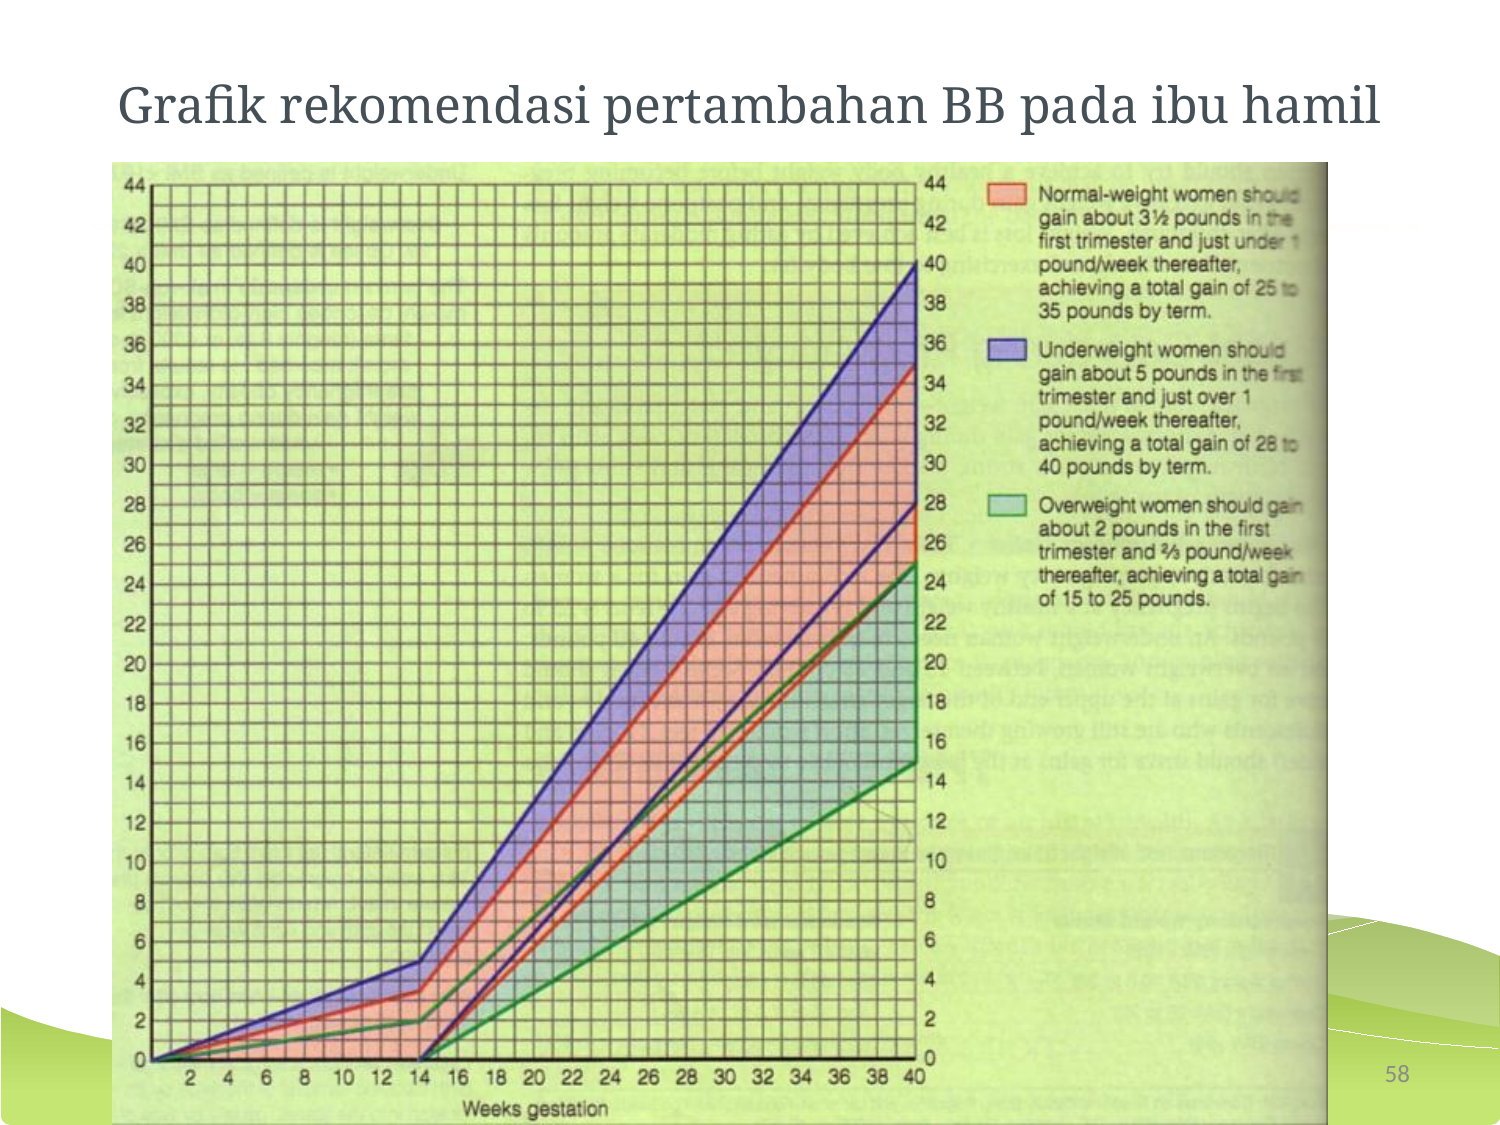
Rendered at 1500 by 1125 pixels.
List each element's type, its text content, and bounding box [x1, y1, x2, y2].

picture [0, 1007, 6, 1125]
title Grafik rekomendasi pertambahan BB pada ibu hamil [75, 45, 1425, 163]
slide_number 58 [1332, 1042, 1425, 1103]
picture [0, 87, 1500, 1125]
